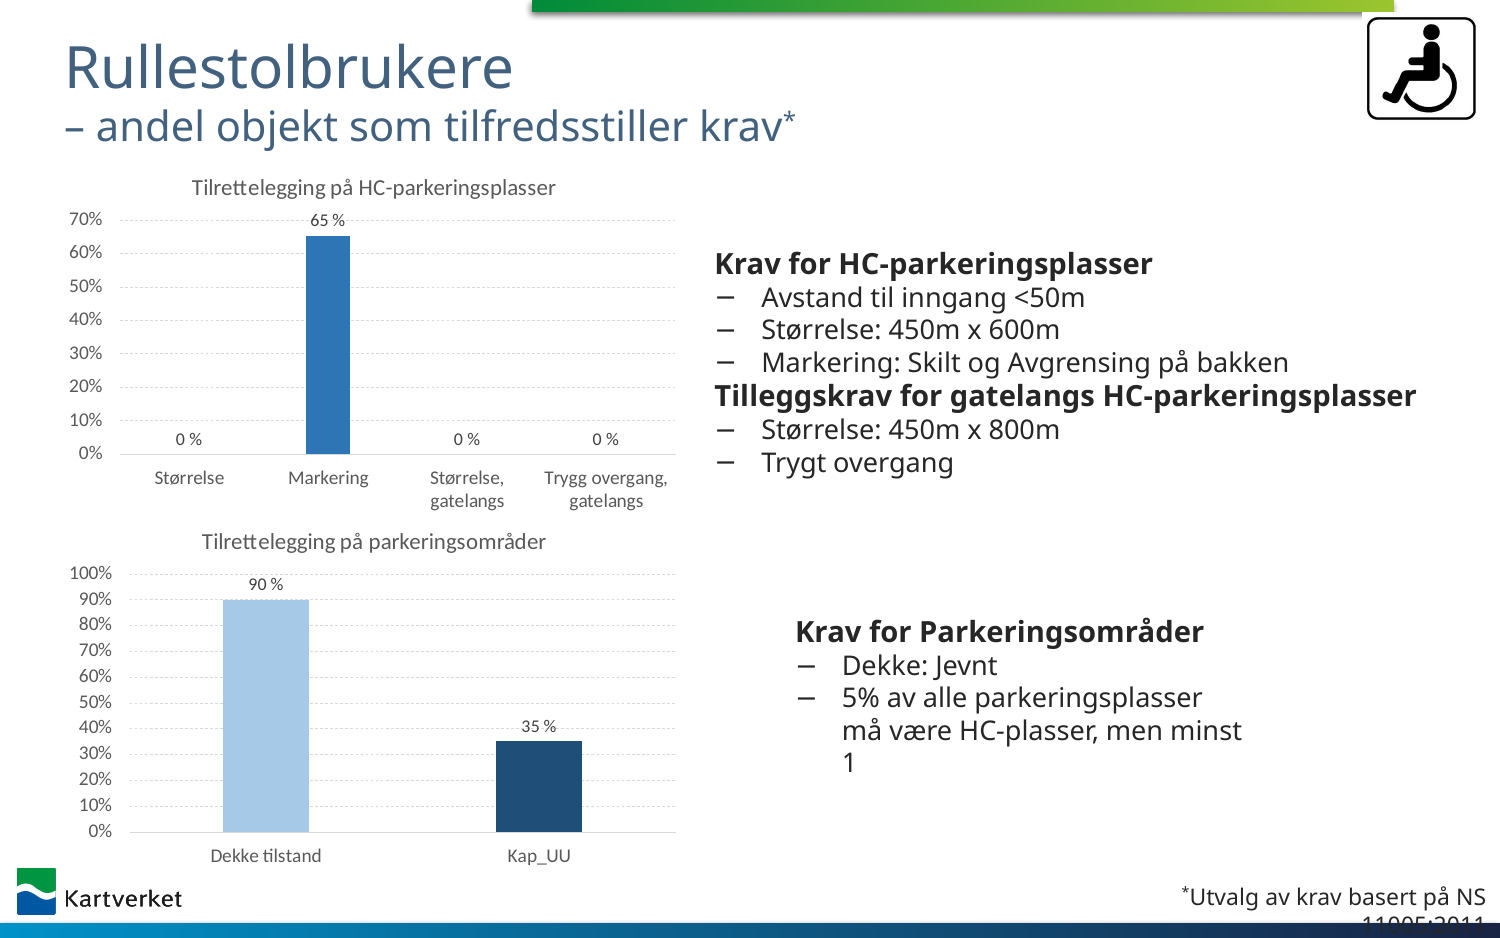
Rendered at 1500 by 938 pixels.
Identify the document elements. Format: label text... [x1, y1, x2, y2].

picture [62, 166, 687, 519]
picture [62, 520, 687, 874]
text_box Krav for Parkeringsområder Dekke: Jevnt 5% av alle parkeringsplasser må være HC-plasser, men minst 1 [780, 605, 1261, 786]
text_box Rullestolbrukere – andel objekt som tilfredsstiller krav* [49, 25, 1431, 158]
picture [1362, 12, 1481, 126]
text_box *Utvalg av krav basert på NS 11005:2011 [1068, 873, 1500, 938]
text_box Krav for HC-parkeringsplasser Avstand til inngang <50m Størrelse: 450m x 600m Markering: Skilt og Avgrensing på bakken Tilleggskrav for gatelangs HC-parkeringsplasser Størrelse: 450m x 800m Trygt overgang [699, 237, 1433, 485]
